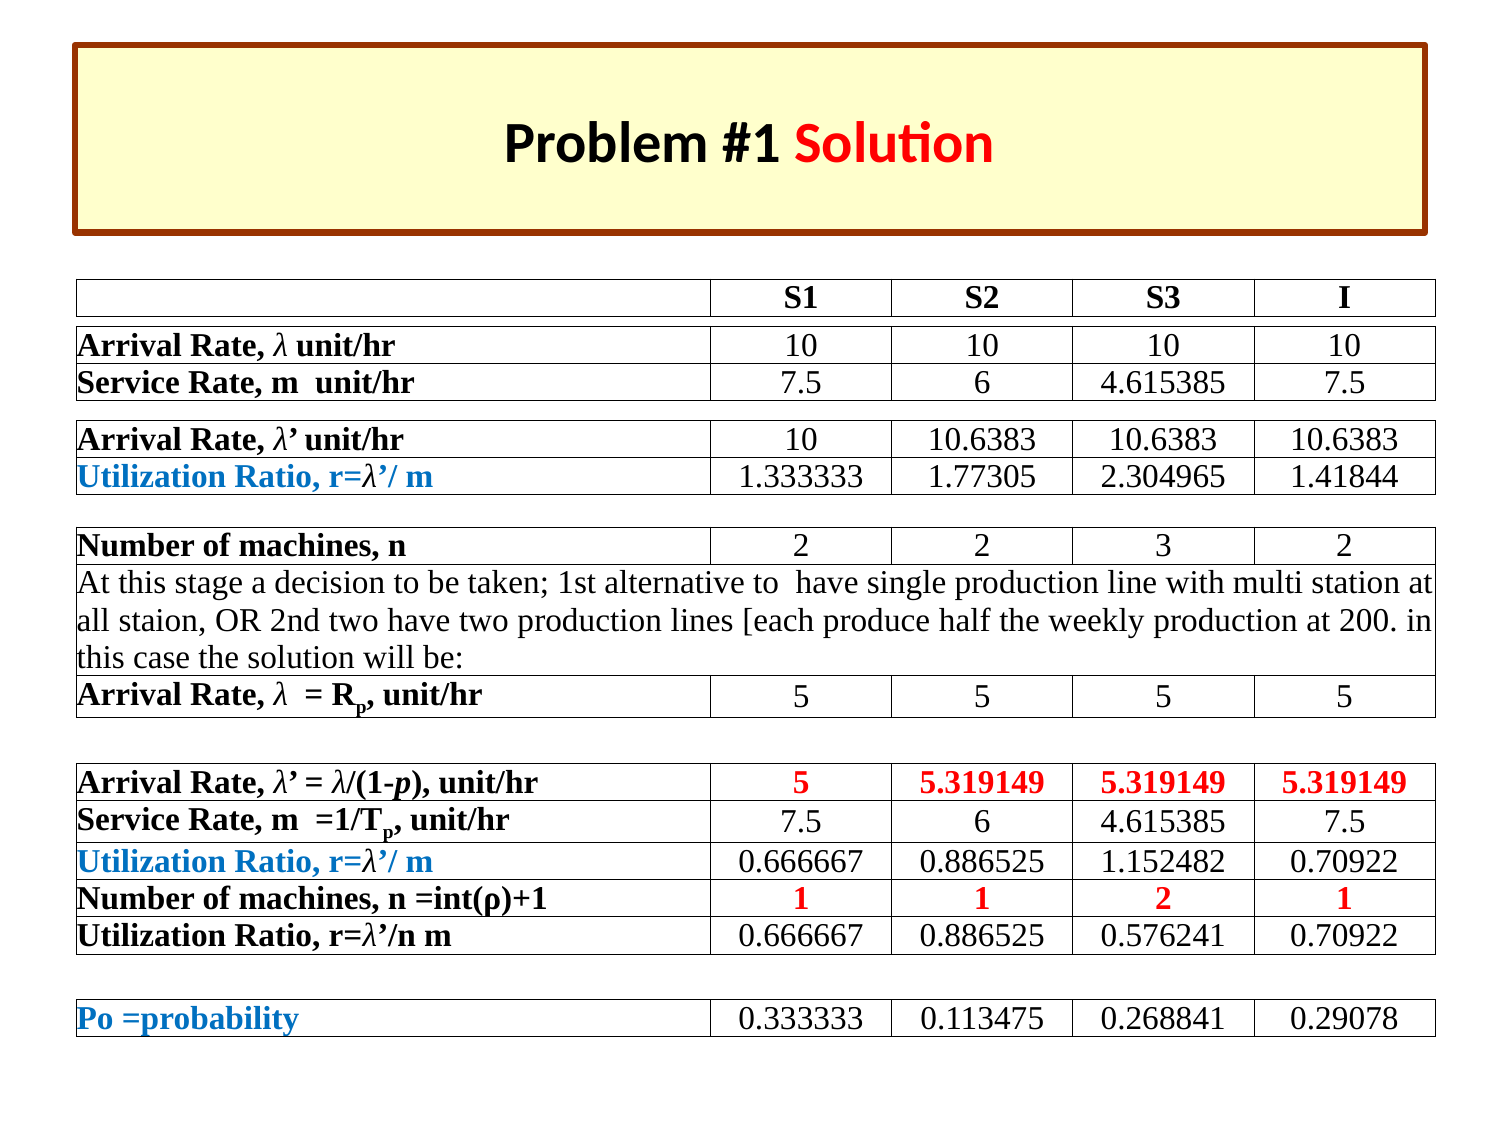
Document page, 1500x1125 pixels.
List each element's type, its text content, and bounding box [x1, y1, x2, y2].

table_cell 2.304965 [1073, 458, 1254, 494]
table_cell 1 [711, 880, 891, 916]
table_header 5 [711, 764, 891, 800]
table_cell 0.70922 [1255, 843, 1435, 879]
table_header 0.113475 [892, 1000, 1072, 1036]
table_cell 1.41844 [1255, 458, 1435, 494]
title Problem #1 Solution [75, 45, 1425, 233]
table_header 10 [711, 421, 891, 457]
table_header S2 [892, 280, 1072, 316]
table_cell 5 [1073, 676, 1254, 717]
table_header 10.6383 [1255, 421, 1435, 457]
table_header 10 [1255, 327, 1435, 363]
table_header 10 [711, 327, 891, 363]
table_cell 5 [1255, 676, 1435, 717]
table_cell 0.576241 [1073, 917, 1254, 954]
table_cell 7.5 [711, 364, 891, 400]
table_cell 0.886525 [892, 843, 1072, 879]
table_cell 7.5 [1255, 801, 1435, 842]
table_cell 2 [1073, 880, 1254, 916]
table_header 2 [892, 528, 1072, 564]
table_header 5.319149 [892, 764, 1072, 800]
table_header 0.29078 [1255, 1000, 1435, 1036]
table_cell Arrival Rate, λ = Rp, unit/hr [77, 676, 710, 717]
table_header 10.6383 [892, 421, 1072, 457]
table_cell Number of machines, n =int(ρ)+1 [77, 880, 710, 916]
table_header I [1255, 280, 1435, 316]
table_header 0.268841 [1073, 1000, 1254, 1036]
table_header 10 [1073, 327, 1254, 363]
table_cell 5 [711, 676, 891, 717]
table_cell 6 [892, 801, 1072, 842]
table_header [77, 280, 710, 316]
table_header 5.319149 [1255, 764, 1435, 800]
table_header 0.333333 [711, 1000, 891, 1036]
table_cell Utilization Ratio, r=λ’/ m [77, 843, 710, 879]
table_cell 0.666667 [711, 843, 891, 879]
table_header Arrival Rate, λ’ = λ/(1-p), unit/hr [77, 764, 710, 800]
table_cell 7.5 [1255, 364, 1435, 400]
table_header S1 [711, 280, 891, 316]
table_cell 1 [1255, 880, 1435, 916]
table_header Number of machines, n [77, 528, 710, 564]
table_header 3 [1073, 528, 1254, 564]
table_cell 1 [892, 880, 1072, 916]
table_cell 0.666667 [711, 917, 891, 954]
table_cell 1.333333 [711, 458, 891, 494]
table_cell Utilization Ratio, r=λ’/n m [77, 917, 710, 954]
table_cell 1.77305 [892, 458, 1072, 494]
table_cell 0.70922 [1255, 917, 1435, 954]
table_header 2 [1255, 528, 1435, 564]
table_cell 6 [892, 364, 1072, 400]
table_header 10.6383 [1073, 421, 1254, 457]
table_cell Service Rate, m =1/Tp, unit/hr [77, 801, 710, 842]
table_header Arrival Rate, λ unit/hr [77, 327, 710, 363]
table_cell At this stage a decision to be taken; 1st alternative to have single production line with multi station at all staion, OR 2nd two have two production lines [each produce half the weekly production at 200. in this case the solution will be: [77, 565, 1435, 675]
table_header Po =probability [77, 1000, 710, 1036]
table_cell 5 [892, 676, 1072, 717]
table_cell 0.886525 [892, 917, 1072, 954]
table_cell Service Rate, m unit/hr [77, 364, 710, 400]
table_cell 1.152482 [1073, 843, 1254, 879]
table_header 5.319149 [1073, 764, 1254, 800]
table_cell 4.615385 [1073, 801, 1254, 842]
table_header Arrival Rate, λ’ unit/hr [77, 421, 710, 457]
table_header S3 [1073, 280, 1254, 316]
table_header 10 [892, 327, 1072, 363]
table_cell 7.5 [711, 801, 891, 842]
table_header 2 [711, 528, 891, 564]
table_cell 4.615385 [1073, 364, 1254, 400]
table_cell Utilization Ratio, r=λ’/ m [77, 458, 710, 494]
